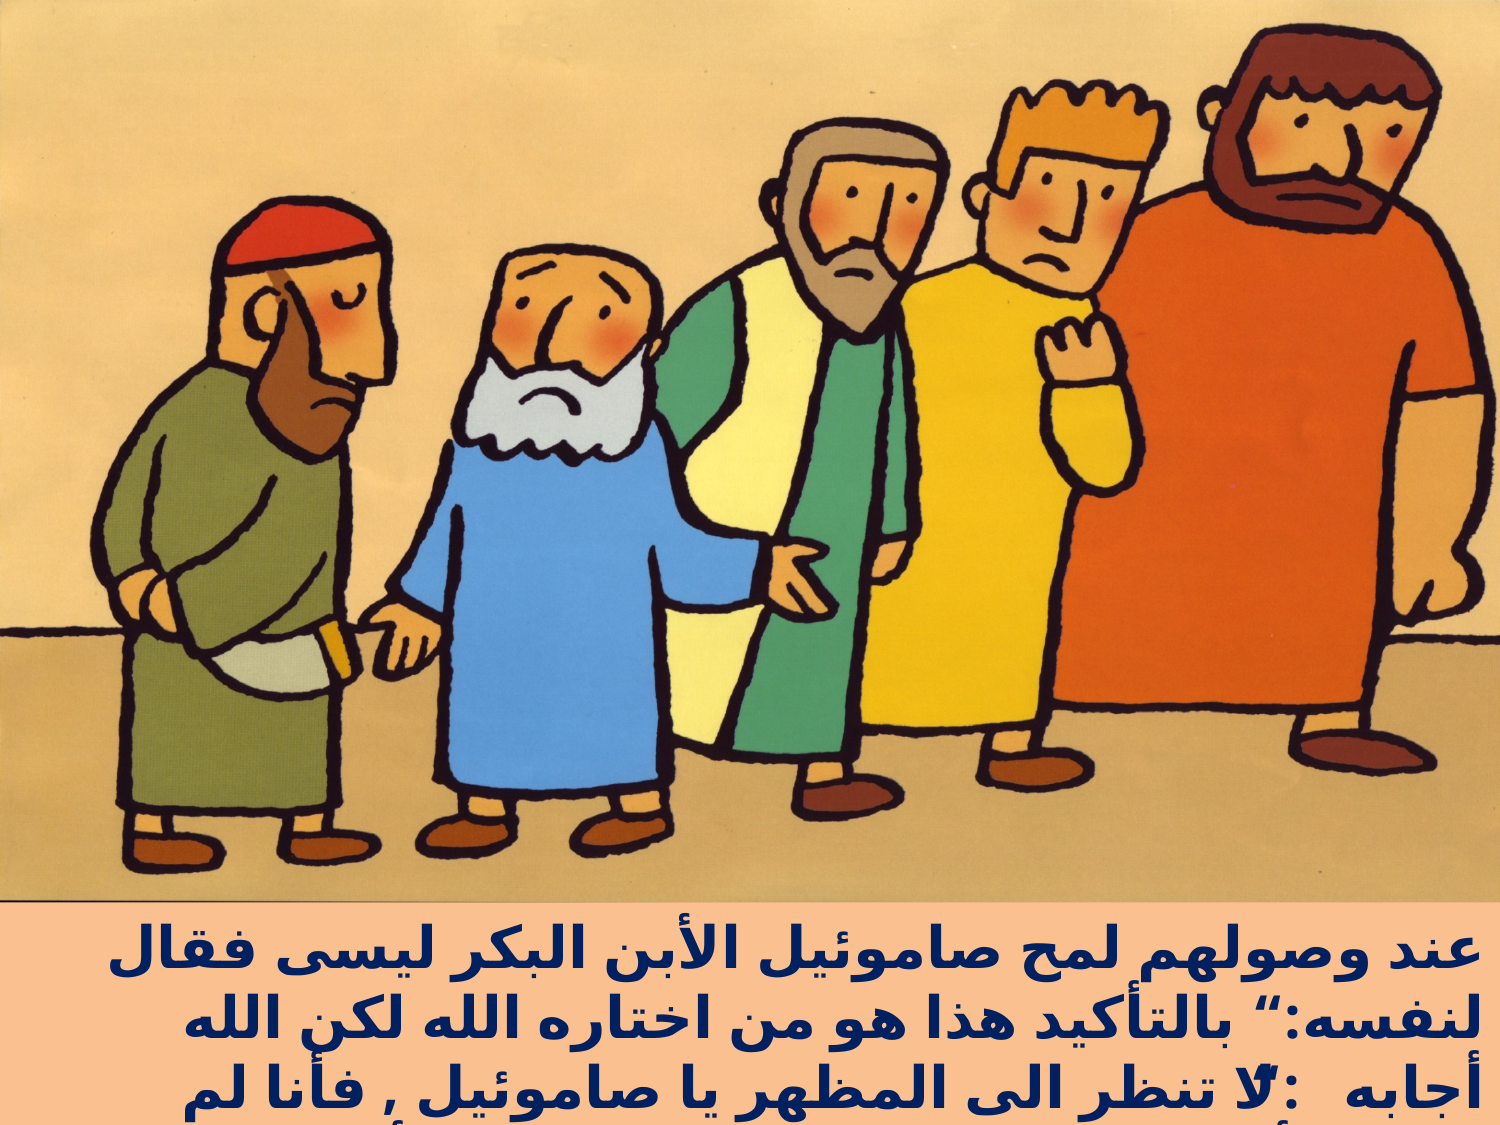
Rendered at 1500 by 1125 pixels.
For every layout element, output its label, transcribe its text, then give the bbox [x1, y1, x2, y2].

text_box عند وصولهم لمح صاموئيل الأبن البكر ليسى فقال لنفسه:“ بالتأكيد هذا هو من اختاره الله لكن الله أجابه:“ لا تنظر الى المظهر يا صاموئيل , فأنا لم اختاره أنتم البشر تنظرون الى المظهر أما الله فينظر الى القلوب“... [0, 909, 1500, 1125]
picture [0, 0, 1500, 903]
